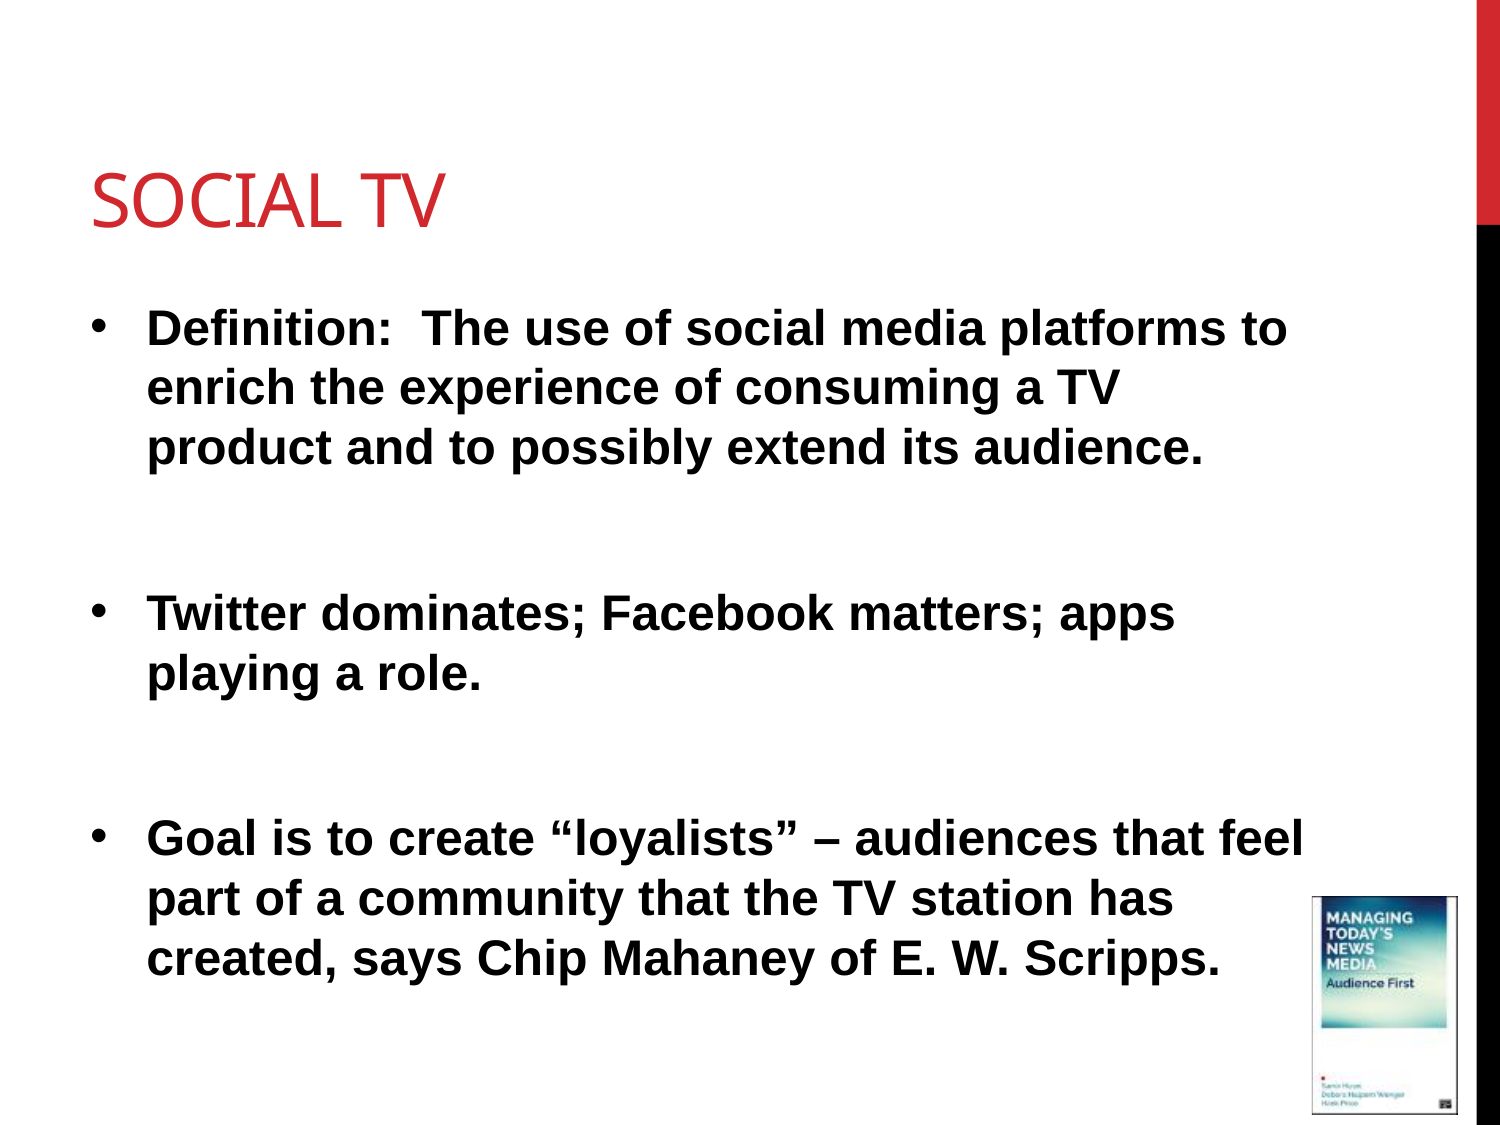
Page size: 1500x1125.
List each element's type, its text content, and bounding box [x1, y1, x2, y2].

picture [1311, 896, 1458, 1115]
title Social TV [75, 25, 1025, 250]
list Definition: The use of social media platforms to enrich the experience of consuming a TV product and to possibly extend its audience. Twitter dominates; Facebook matters; apps playing a role. Goal is to create “loyalists” – audiences that feel part of a community that the TV station has created, says Chip Mahaney of E. W. Scripps. [75, 287, 1325, 1005]
